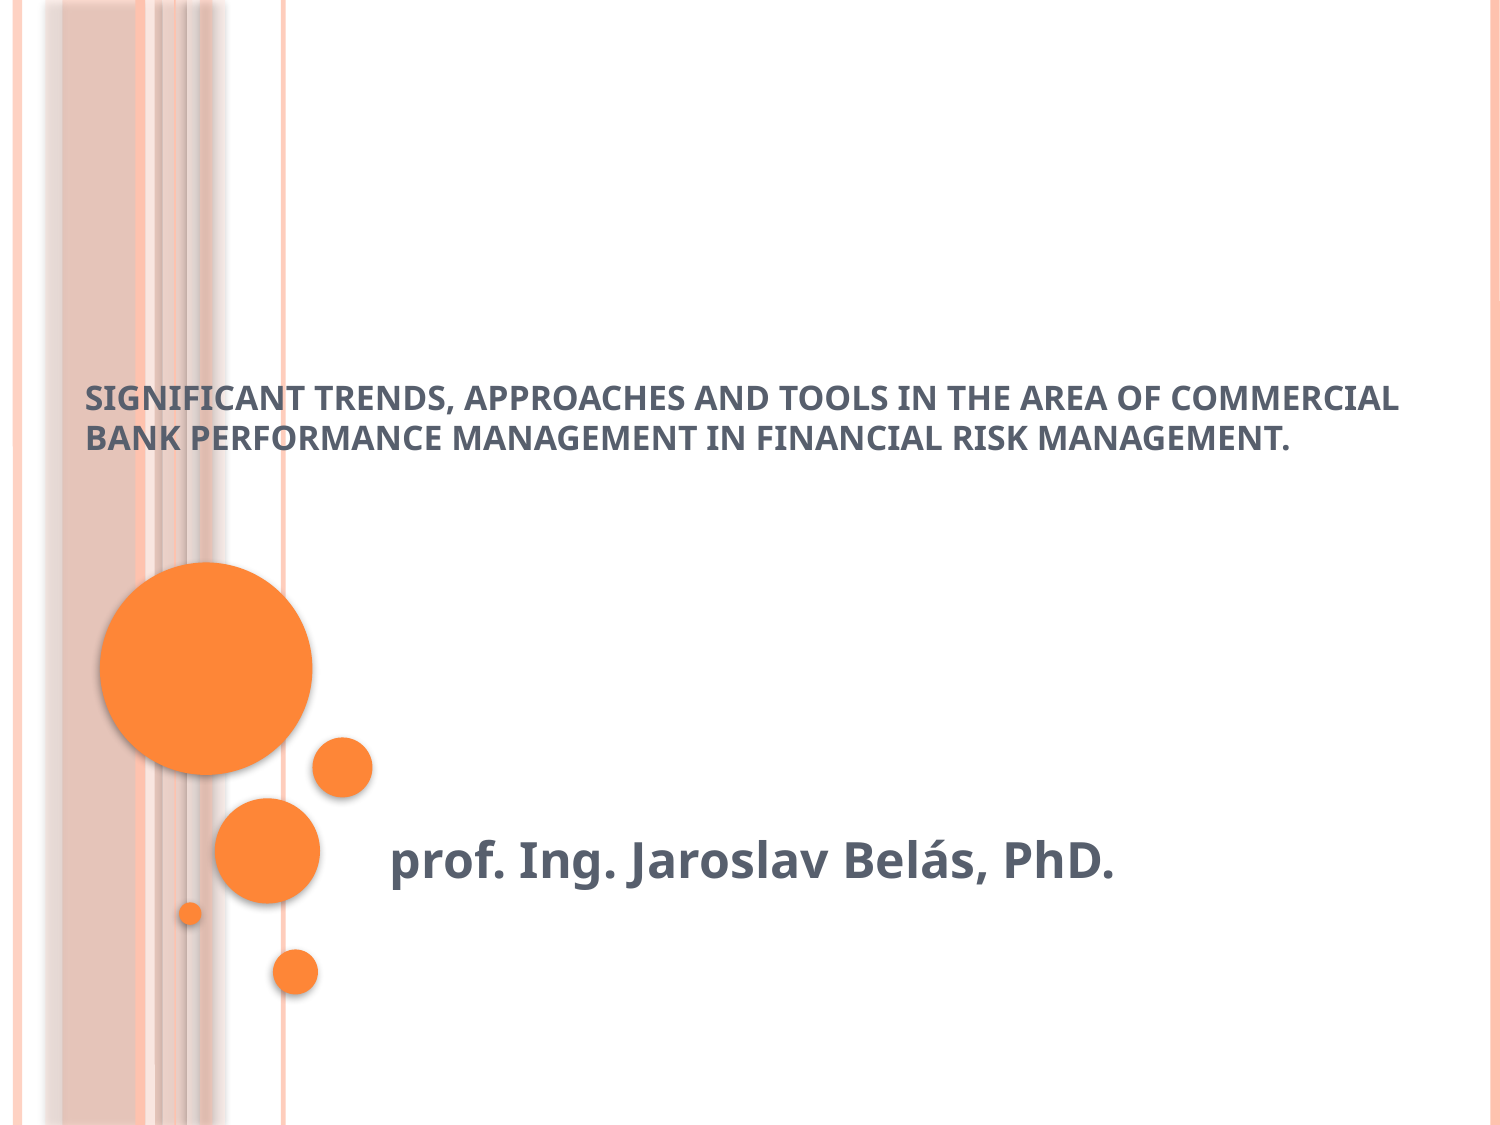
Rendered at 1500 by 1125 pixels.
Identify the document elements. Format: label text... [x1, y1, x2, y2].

subtitle prof. Ing. Jaroslav Belás, PhD. [375, 820, 1388, 1046]
title Significant trends, approaches and tools in the area of commercial bank performance management in financial risk management. [70, 246, 1421, 546]
